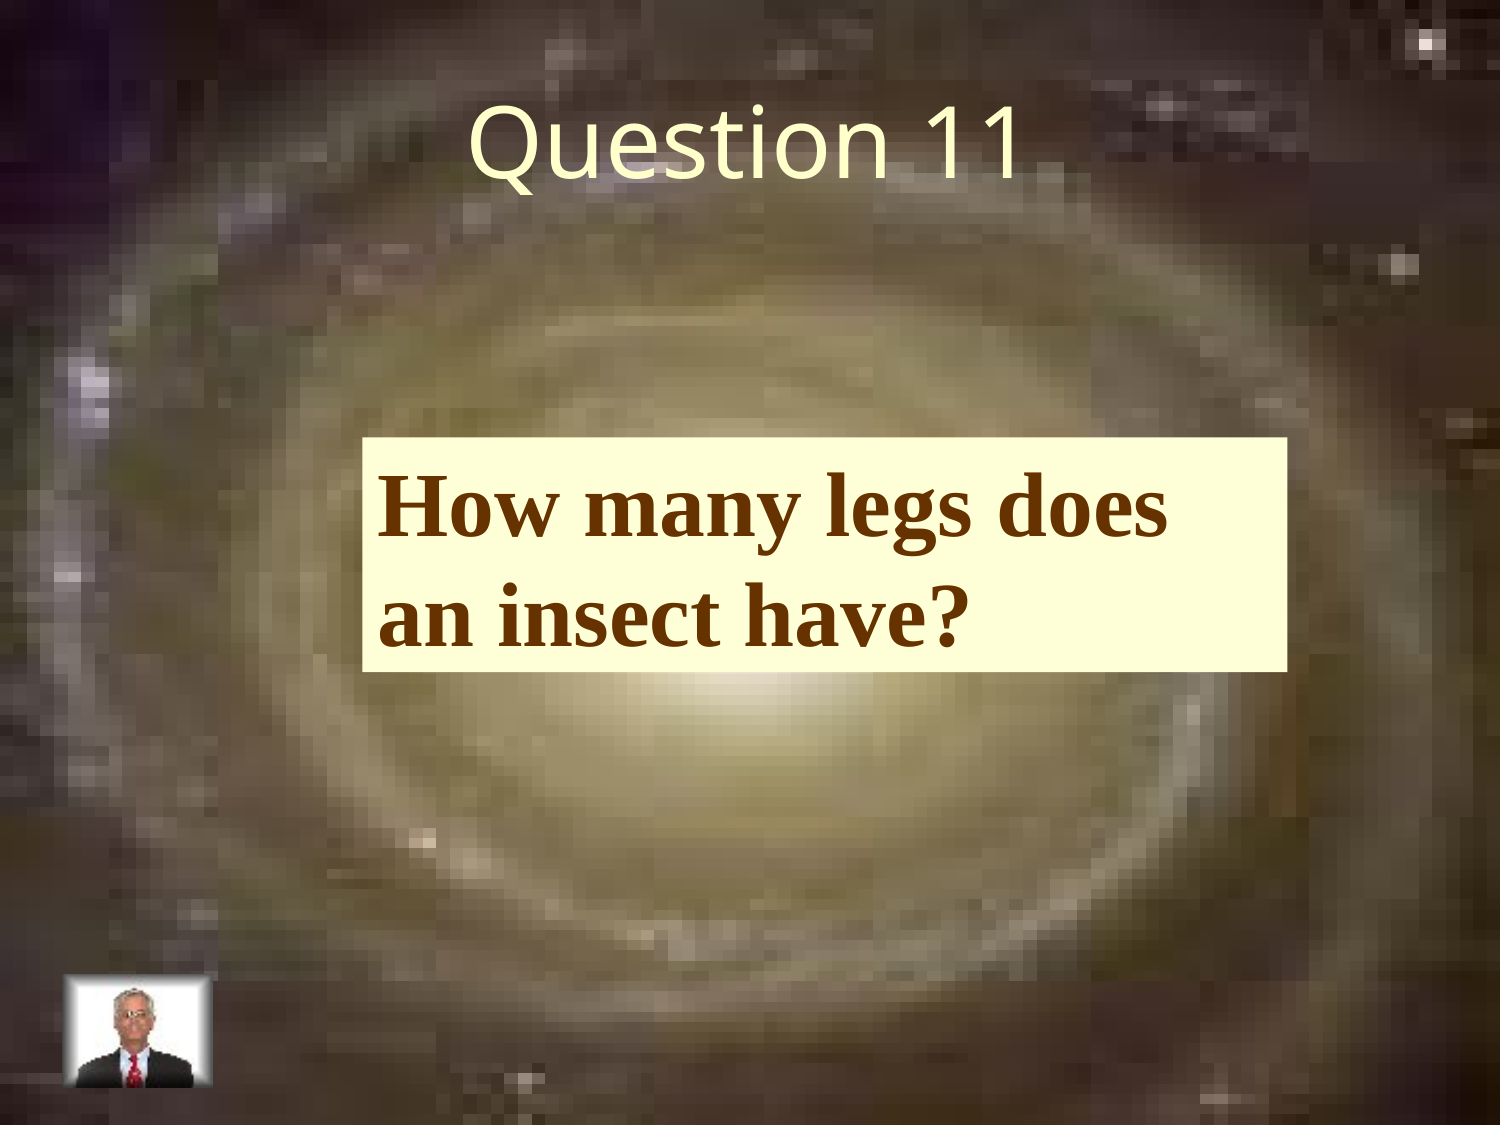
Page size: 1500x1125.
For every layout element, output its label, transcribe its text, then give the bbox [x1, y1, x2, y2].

picture [0, 0, 1500, 1125]
text_box How many legs does an insect have? [362, 437, 1288, 673]
title Question 11 [112, 44, 1388, 233]
